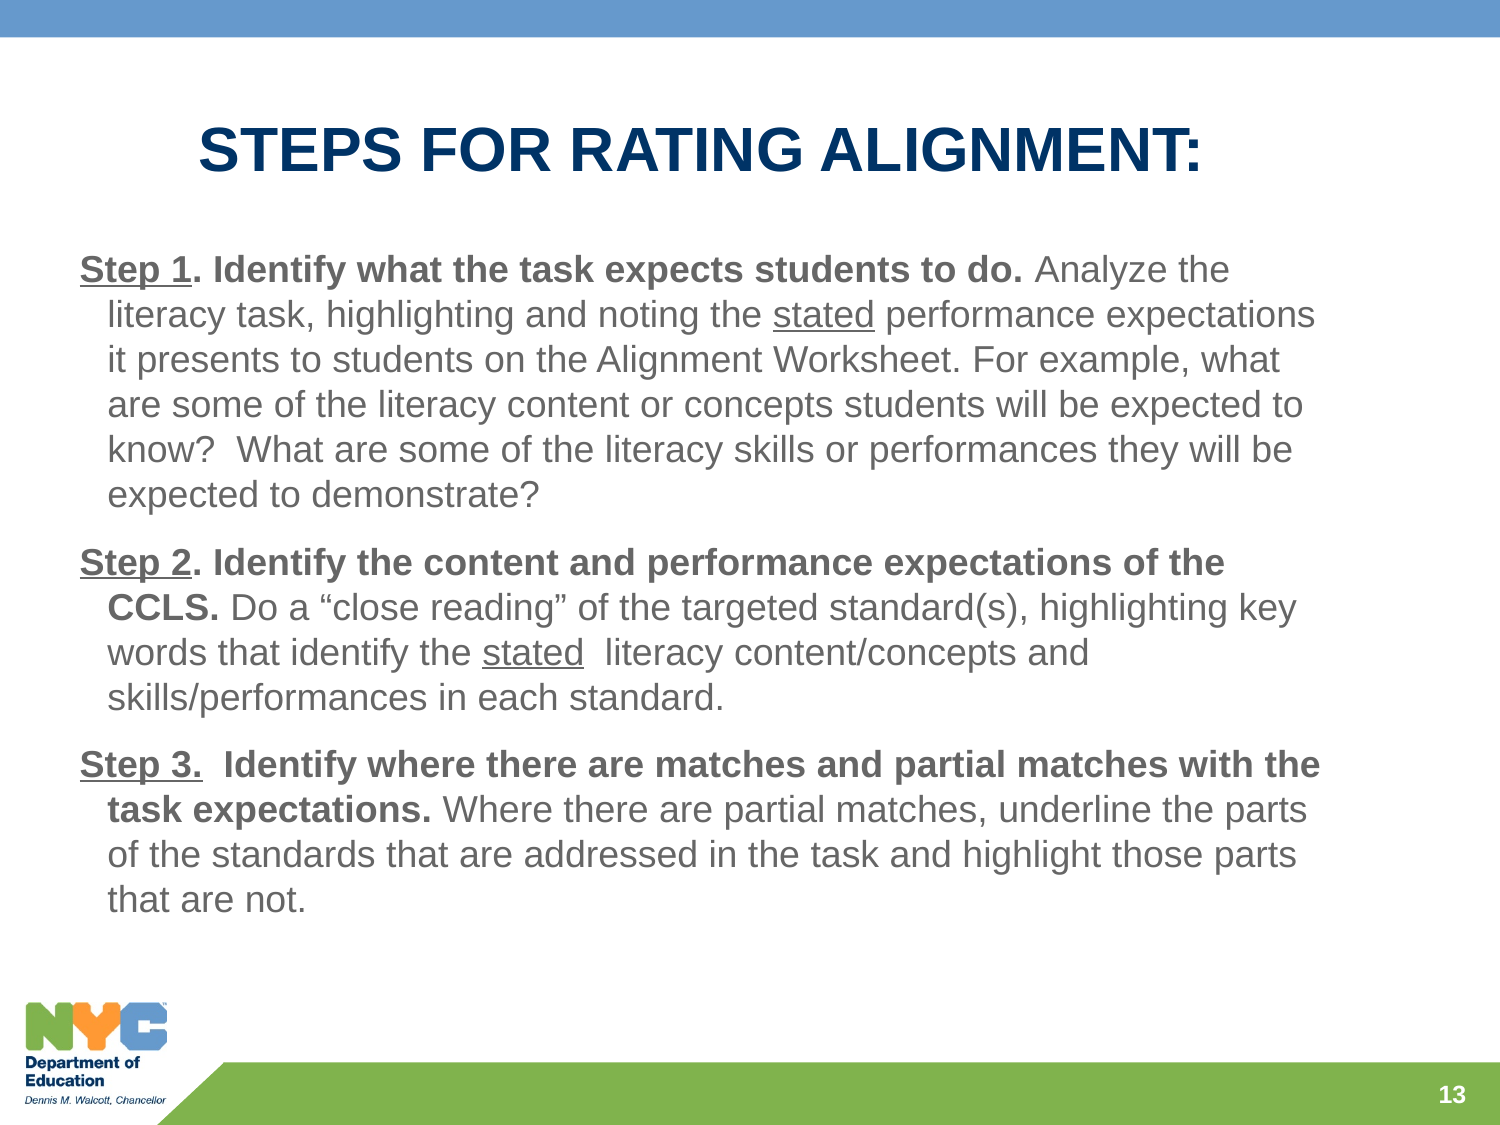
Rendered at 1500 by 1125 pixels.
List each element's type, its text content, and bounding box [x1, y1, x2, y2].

title STEPS FOR RATING ALIGNMENT: [64, 91, 1340, 192]
picture [24, 1002, 167, 1105]
list Step 1. Identify what the task expects students to do. Analyze the literacy task, highlighting and noting the stated performance expectations it presents to students on the Alignment Worksheet. For example, what are some of the literacy content or concepts students will be expected to know? What are some of the literacy skills or performances they will be expected to demonstrate? Step 2. Identify the content and performance expectations of the CCLS. Do a “close reading” of the targeted standard(s), highlighting key words that identify the stated literacy content/concepts and skills/performances in each standard. Step 3. Identify where there are matches and partial matches with the task expectations. Where there are partial matches, underline the parts of the standards that are addressed in the task and highlight those parts that are not. [64, 237, 1340, 913]
slide_number 13 [1318, 1070, 1482, 1109]
